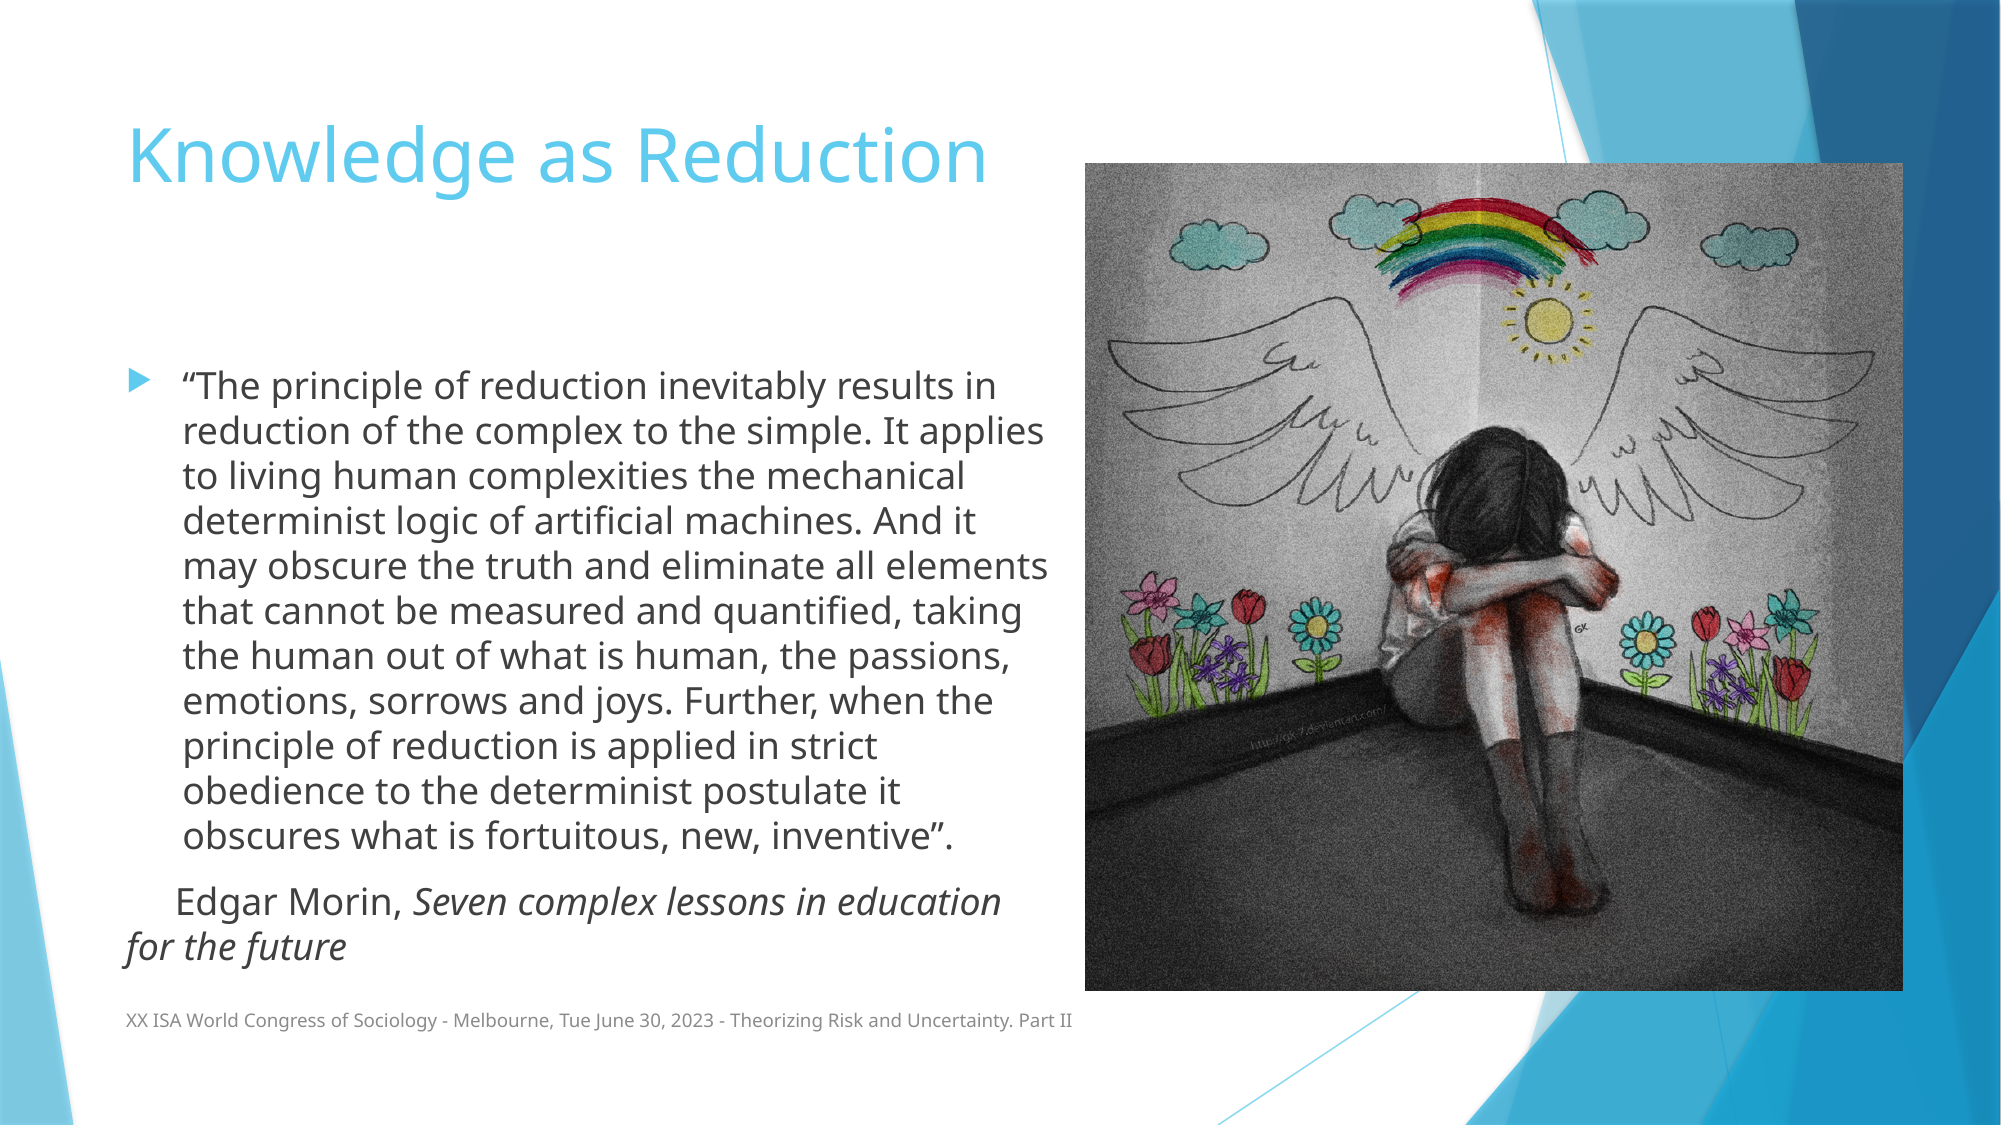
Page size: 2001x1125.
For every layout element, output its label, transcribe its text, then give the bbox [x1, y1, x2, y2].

list “The principle of reduction inevitably results in reduction of the complex to the simple. It applies to living human complexities the mechanical determinist logic of artificial machines. And it may obscure the truth and eliminate all elements that cannot be measured and quantified, taking the human out of what is human, the passions, emotions, sorrows and joys. Further, when the principle of reduction is applied in strict obedience to the determinist postulate it obscures what is fortuitous, new, inventive”. Edgar Morin, Seven complex lessons in education for the future [111, 354, 1067, 991]
picture [1085, 163, 1903, 992]
footer XX ISA World Congress of Sociology - Melbourne, Tue June 30, 2023 - Theorizing Risk and Uncertainty. Part II [111, 991, 1145, 1051]
title Knowledge as Reduction [111, 99, 1522, 317]
